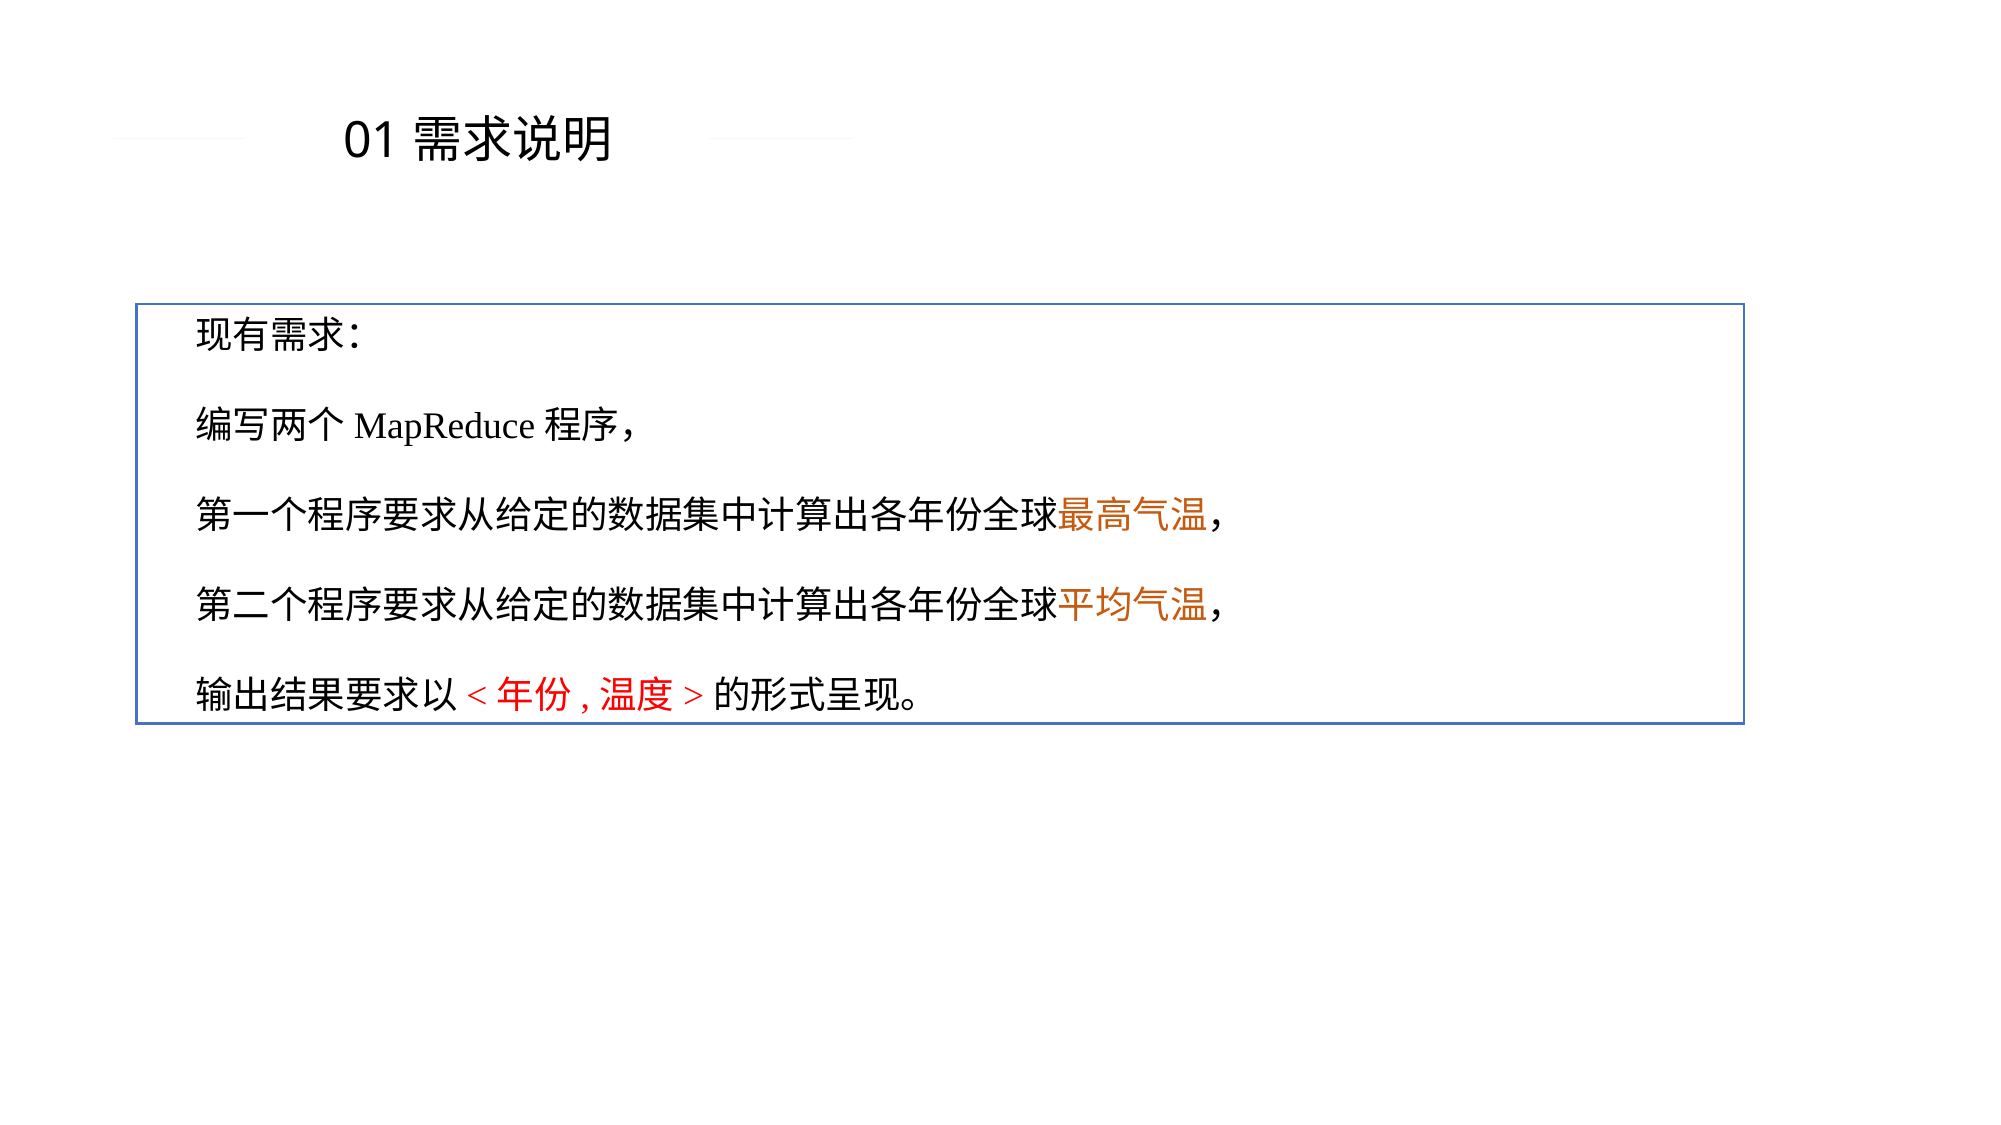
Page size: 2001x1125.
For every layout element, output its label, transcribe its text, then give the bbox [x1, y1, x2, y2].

text_box 现有需求： 编写两个MapReduce程序， 第一个程序要求从给定的数据集中计算出各年份全球最高气温， 第二个程序要求从给定的数据集中计算出各年份全球平均气温， 输出结果要求以<年份,温度>的形式呈现。 [135, 303, 1745, 725]
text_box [112, 100, 854, 176]
